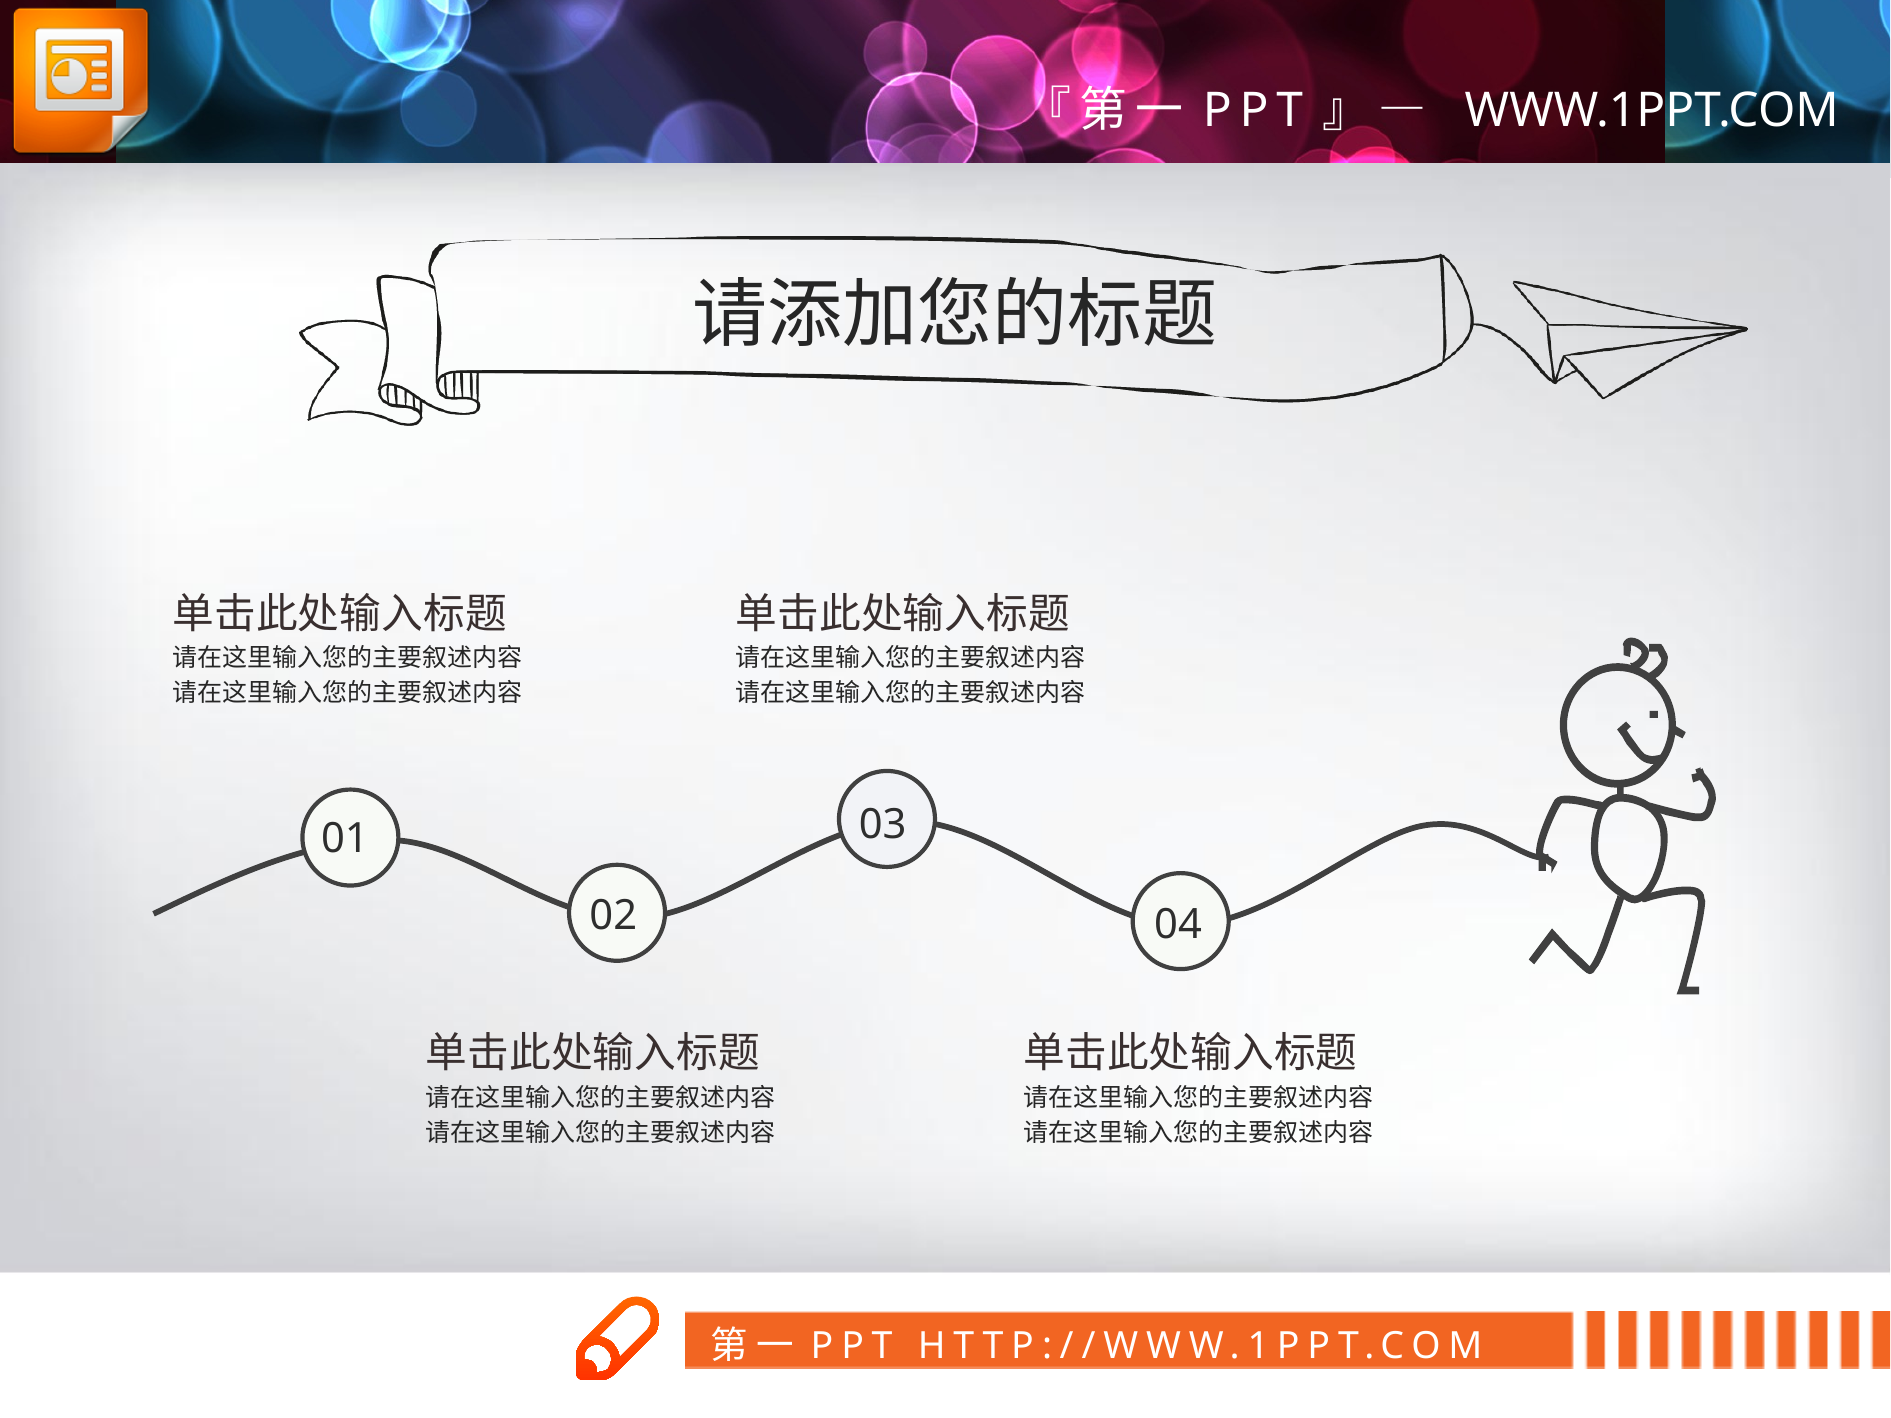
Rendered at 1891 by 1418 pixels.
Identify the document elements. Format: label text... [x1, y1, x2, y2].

picture [685, 1311, 1891, 1369]
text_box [302, 789, 404, 886]
text_box 单击此处输入标题 请在这里输入您的主要叙述内容 请在这里输入您的主要叙述内容 [410, 1018, 852, 1154]
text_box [838, 770, 942, 868]
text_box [1132, 872, 1237, 970]
text_box 单击此处输入标题 请在这里输入您的主要叙述内容 请在这里输入您的主要叙述内容 [720, 579, 1162, 715]
text_box [677, 826, 1130, 914]
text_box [568, 864, 672, 961]
text_box 单击此处输入标题 请在这里输入您的主要叙述内容 请在这里输入您的主要叙述内容 [1008, 1018, 1449, 1154]
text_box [1528, 637, 1717, 995]
text_box 单击此处输入标题 请在这里输入您的主要叙述内容 请在这里输入您的主要叙述内容 [157, 579, 598, 715]
text_box [153, 841, 563, 914]
text_box [1198, 824, 1523, 915]
picture [0, 0, 1891, 1275]
